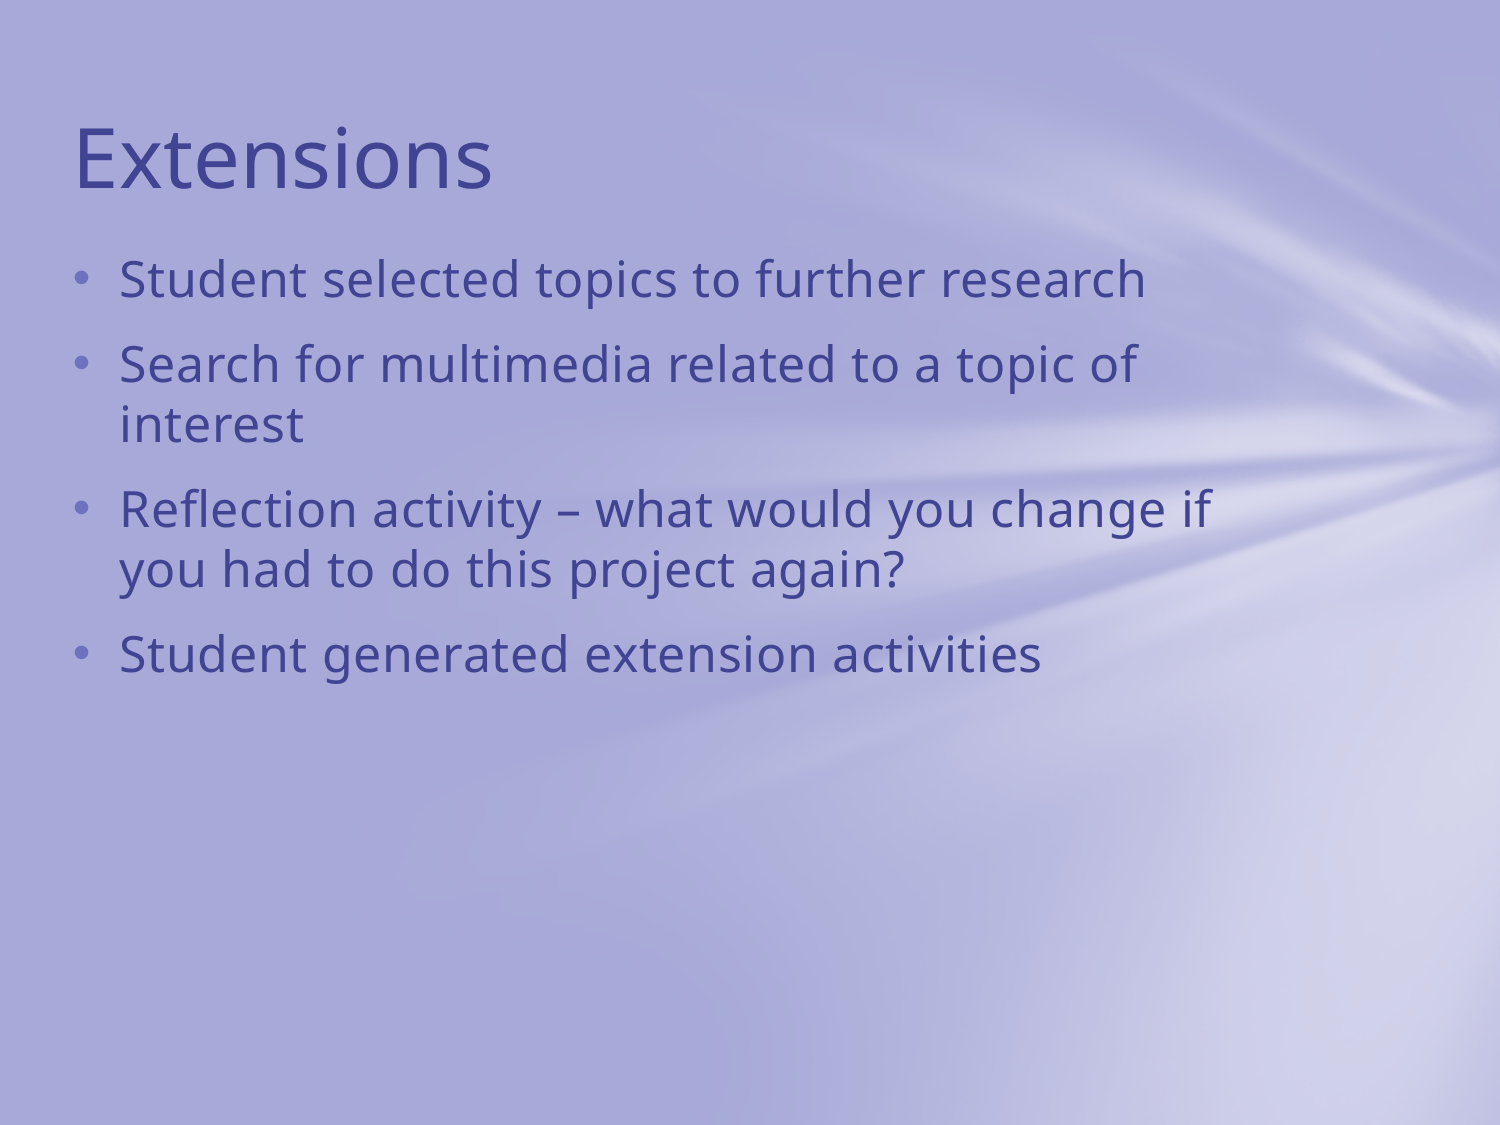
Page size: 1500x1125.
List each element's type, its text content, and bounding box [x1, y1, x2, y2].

list Student selected topics to further research Search for multimedia related to a topic of interest Reflection activity – what would you change if you had to do this project again? Student generated extension activities [57, 239, 1318, 1015]
title Extensions [57, 37, 1318, 213]
